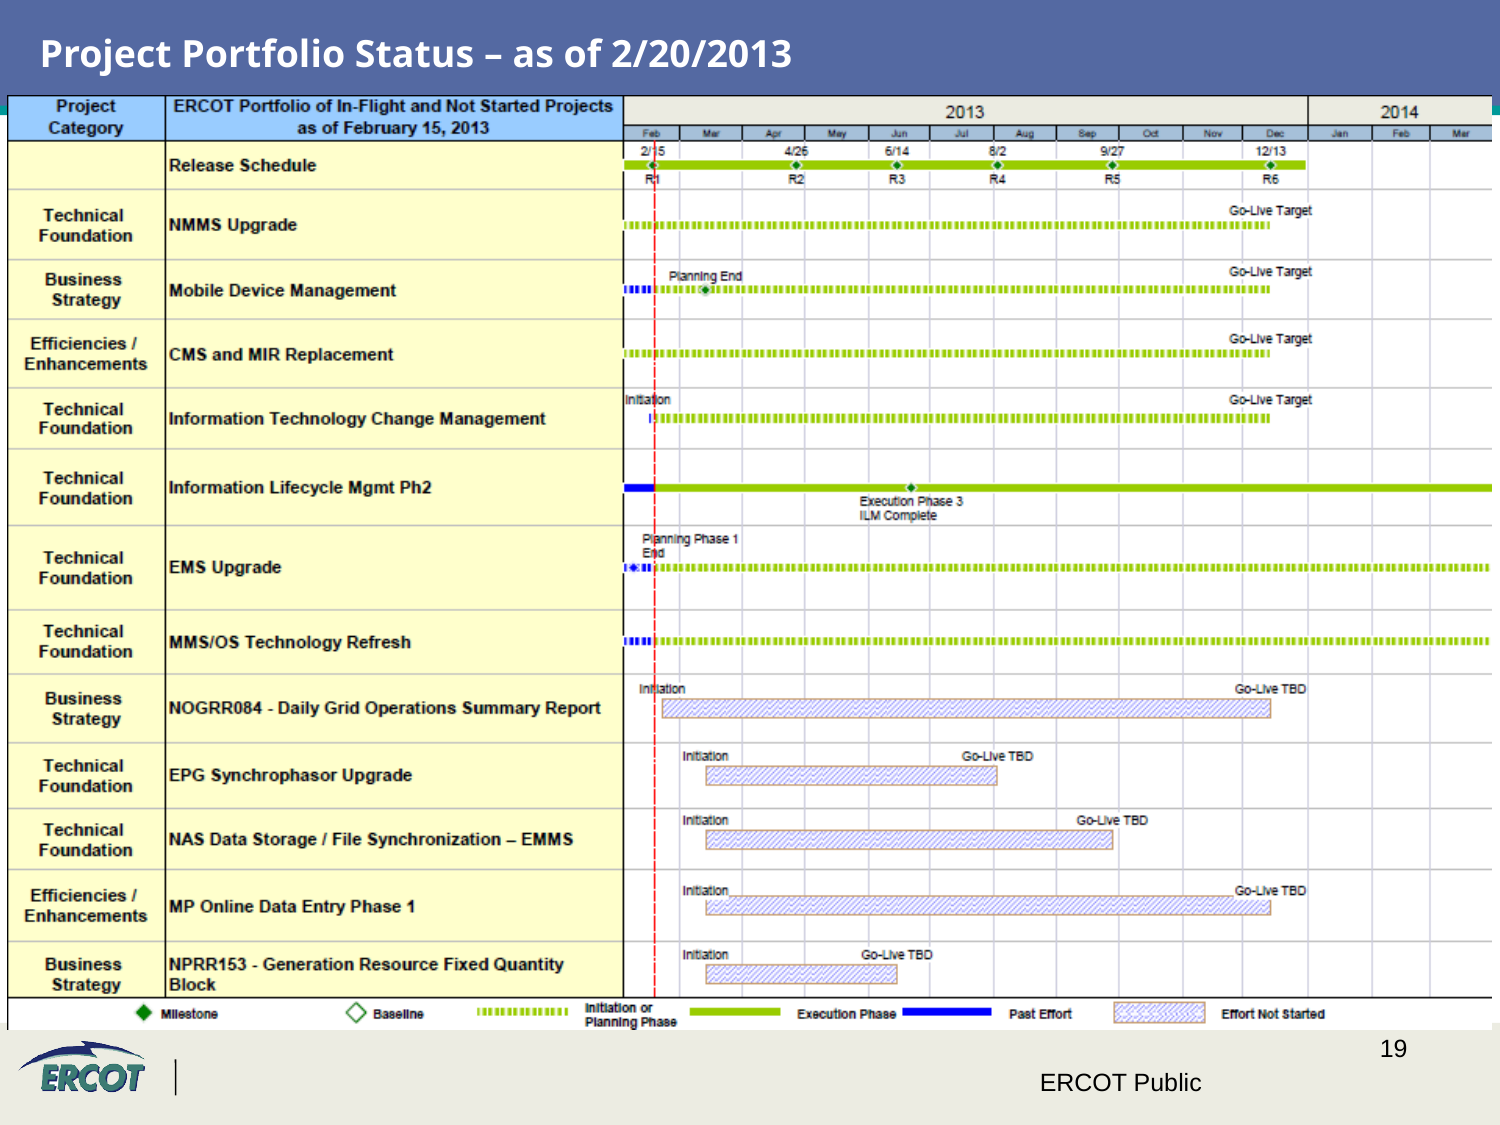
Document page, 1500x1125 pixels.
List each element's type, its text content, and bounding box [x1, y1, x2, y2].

picture [7, 94, 1493, 1030]
text_box [24, 22, 1450, 85]
picture [10, 1031, 151, 1111]
footer ERCOT Public [1025, 1059, 1438, 1125]
text_box Project Portfolio Status – as of 2/20/2013 [24, 30, 1163, 93]
